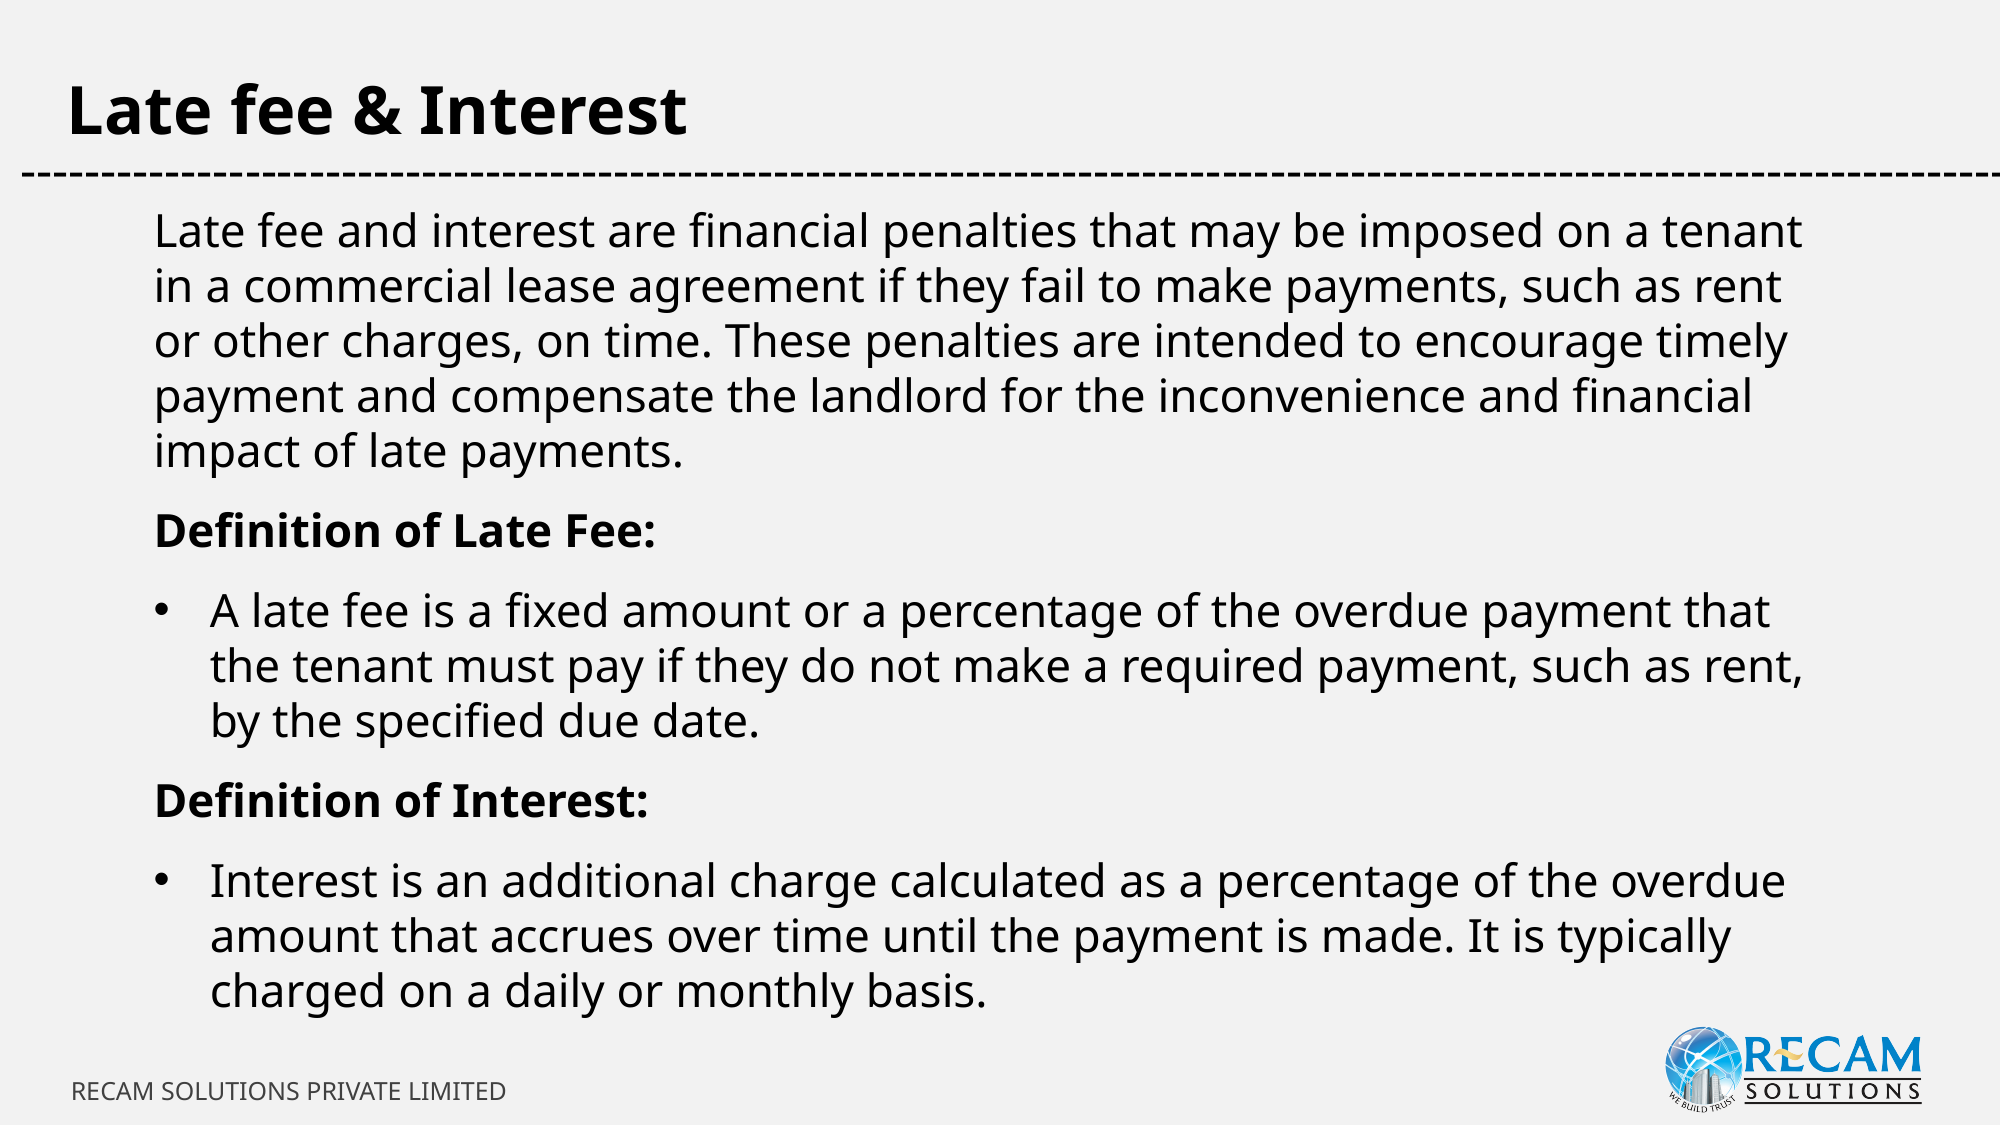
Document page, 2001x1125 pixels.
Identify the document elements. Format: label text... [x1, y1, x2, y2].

picture [1652, 1014, 1935, 1125]
text_box Late fee and interest are financial penalties that may be imposed on a tenant in a commercial lease agreement if they fail to make payments, such as rent or other charges, on time. These penalties are intended to encourage timely payment and compensate the landlord for the inconvenience and financial impact of late payments. Definition of Late Fee: A late fee is a fixed amount or a percentage of the overdue payment that the tenant must pay if they do not make a required payment, such as rent, by the specified due date. Definition of Interest: Interest is an additional charge calculated as a percentage of the overdue amount that accrues over time until the payment is made. It is typically charged on a daily or monthly basis. [138, 194, 1842, 1024]
text_box Late fee & Interest [51, 60, 1520, 131]
text_box ----------------------------------------------------------------------------------------------------------------------------- [6, 131, 2000, 207]
footer RECAM SOLUTIONS PRIVATE LIMITED [70, 1073, 971, 1107]
